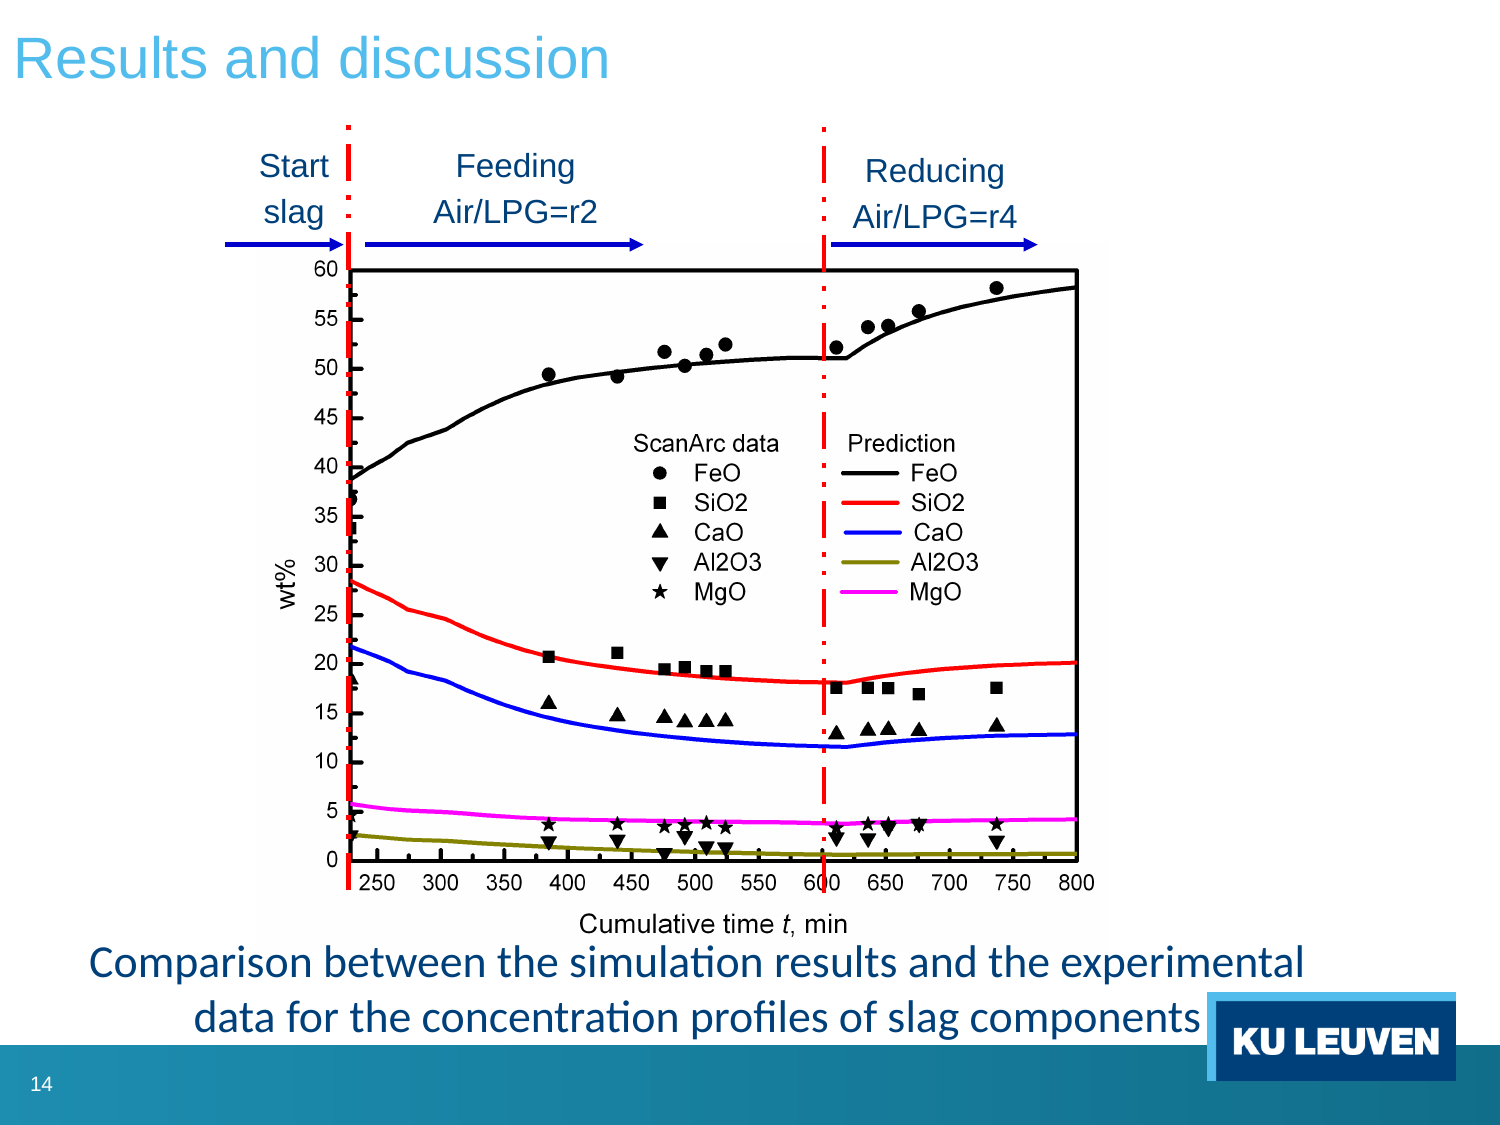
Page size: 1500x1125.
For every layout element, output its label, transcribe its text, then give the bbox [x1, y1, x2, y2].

text_box Feeding Air/LPG=r2 [360, 136, 671, 238]
text_box Results and discussion [14, 5, 1382, 90]
text_box Start slag [352, 136, 360, 238]
text_box Start slag [196, 136, 343, 238]
text_box Reducing Air/LPG=r4 [832, 141, 1038, 240]
text_box Comparison between the simulation results and the experimental data for the concentration profiles of slag components [71, 923, 1324, 1049]
picture [1207, 992, 1456, 1081]
picture [255, 242, 1109, 952]
text_box 14 [0, 1070, 53, 1106]
